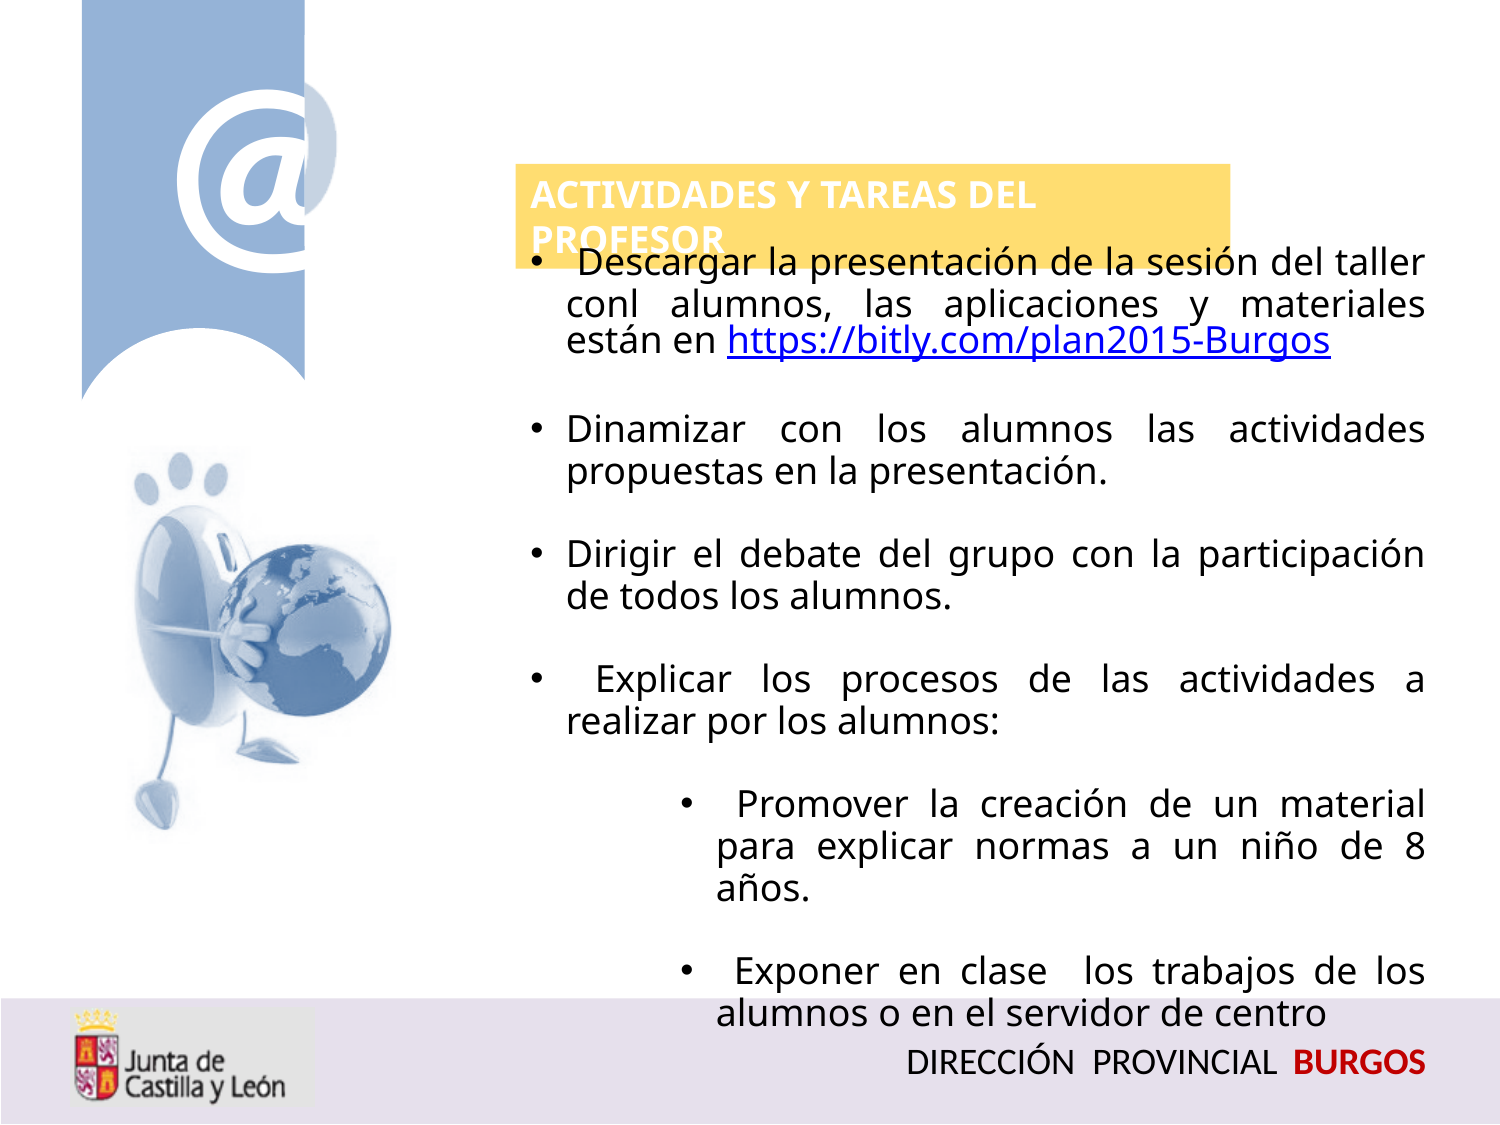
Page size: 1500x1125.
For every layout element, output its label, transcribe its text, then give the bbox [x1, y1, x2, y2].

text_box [0, 998, 1500, 1125]
picture [70, 1007, 315, 1107]
text_box ACTIVIDADES Y TAREAS DEL PROFESOR [515, 163, 1231, 234]
text_box Descargar la presentación de la sesión del taller conl alumnos, las aplicaciones y materiales están en https://bitly.com/plan2015-Burgos Dinamizar con los alumnos las actividades propuestas en la presentación. Dirigir el debate del grupo con la participación de todos los alumnos. Explicar los procesos de las actividades a realizar por los alumnos: Promover la creación de un material para explicar normas a un niño de 8 años. Exponer en clase los trabajos de los alumnos o en el servidor de centro [515, 234, 1442, 996]
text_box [58, 0, 436, 844]
